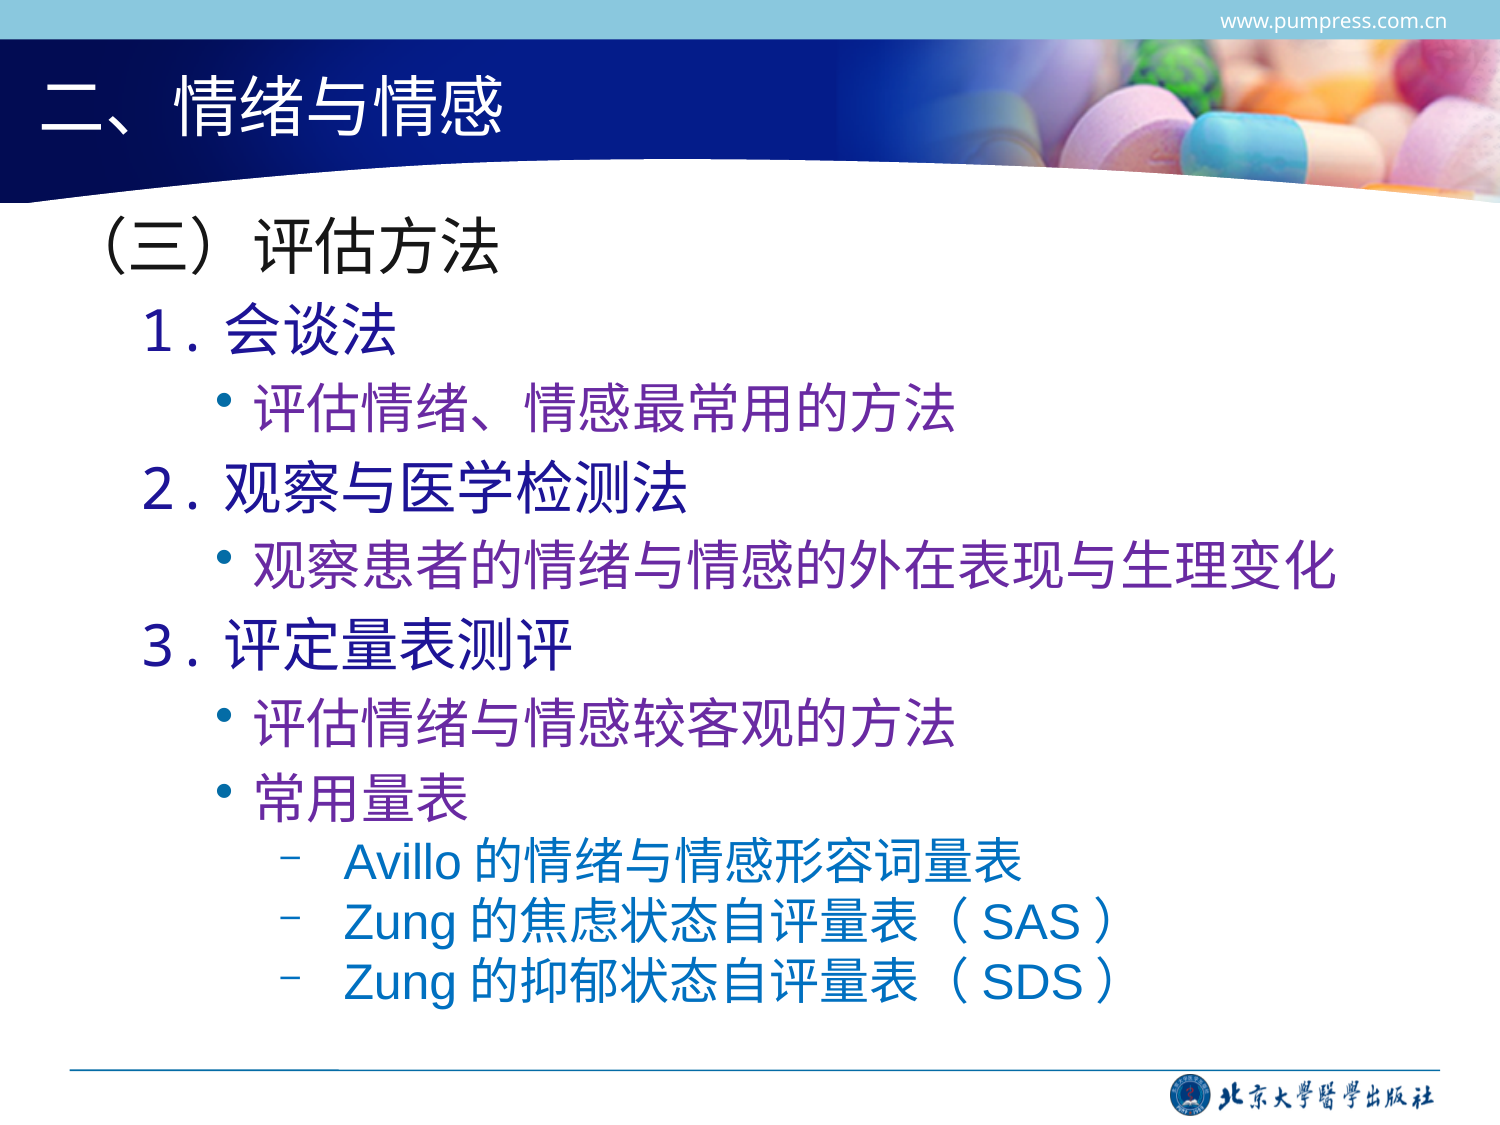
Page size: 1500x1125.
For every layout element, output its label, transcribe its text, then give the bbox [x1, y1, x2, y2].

slide_number www.pumpress.com.cn [1024, 0, 1463, 38]
picture [1170, 1074, 1436, 1118]
title 二、情绪与情感 [23, 58, 1349, 152]
picture [0, 40, 1500, 203]
list （三）评估方法 1.会谈法 评估情绪、情感最常用的方法 2.观察与医学检测法 观察患者的情绪与情感的外在表现与生理变化 3.评定量表测评 评估情绪与情感较客观的方法 常用量表 Avillo的情绪与情感形容词量表 Zung的焦虑状态自评量表（SAS） Zung的抑郁状态自评量表（SDS） [49, 198, 1463, 1026]
